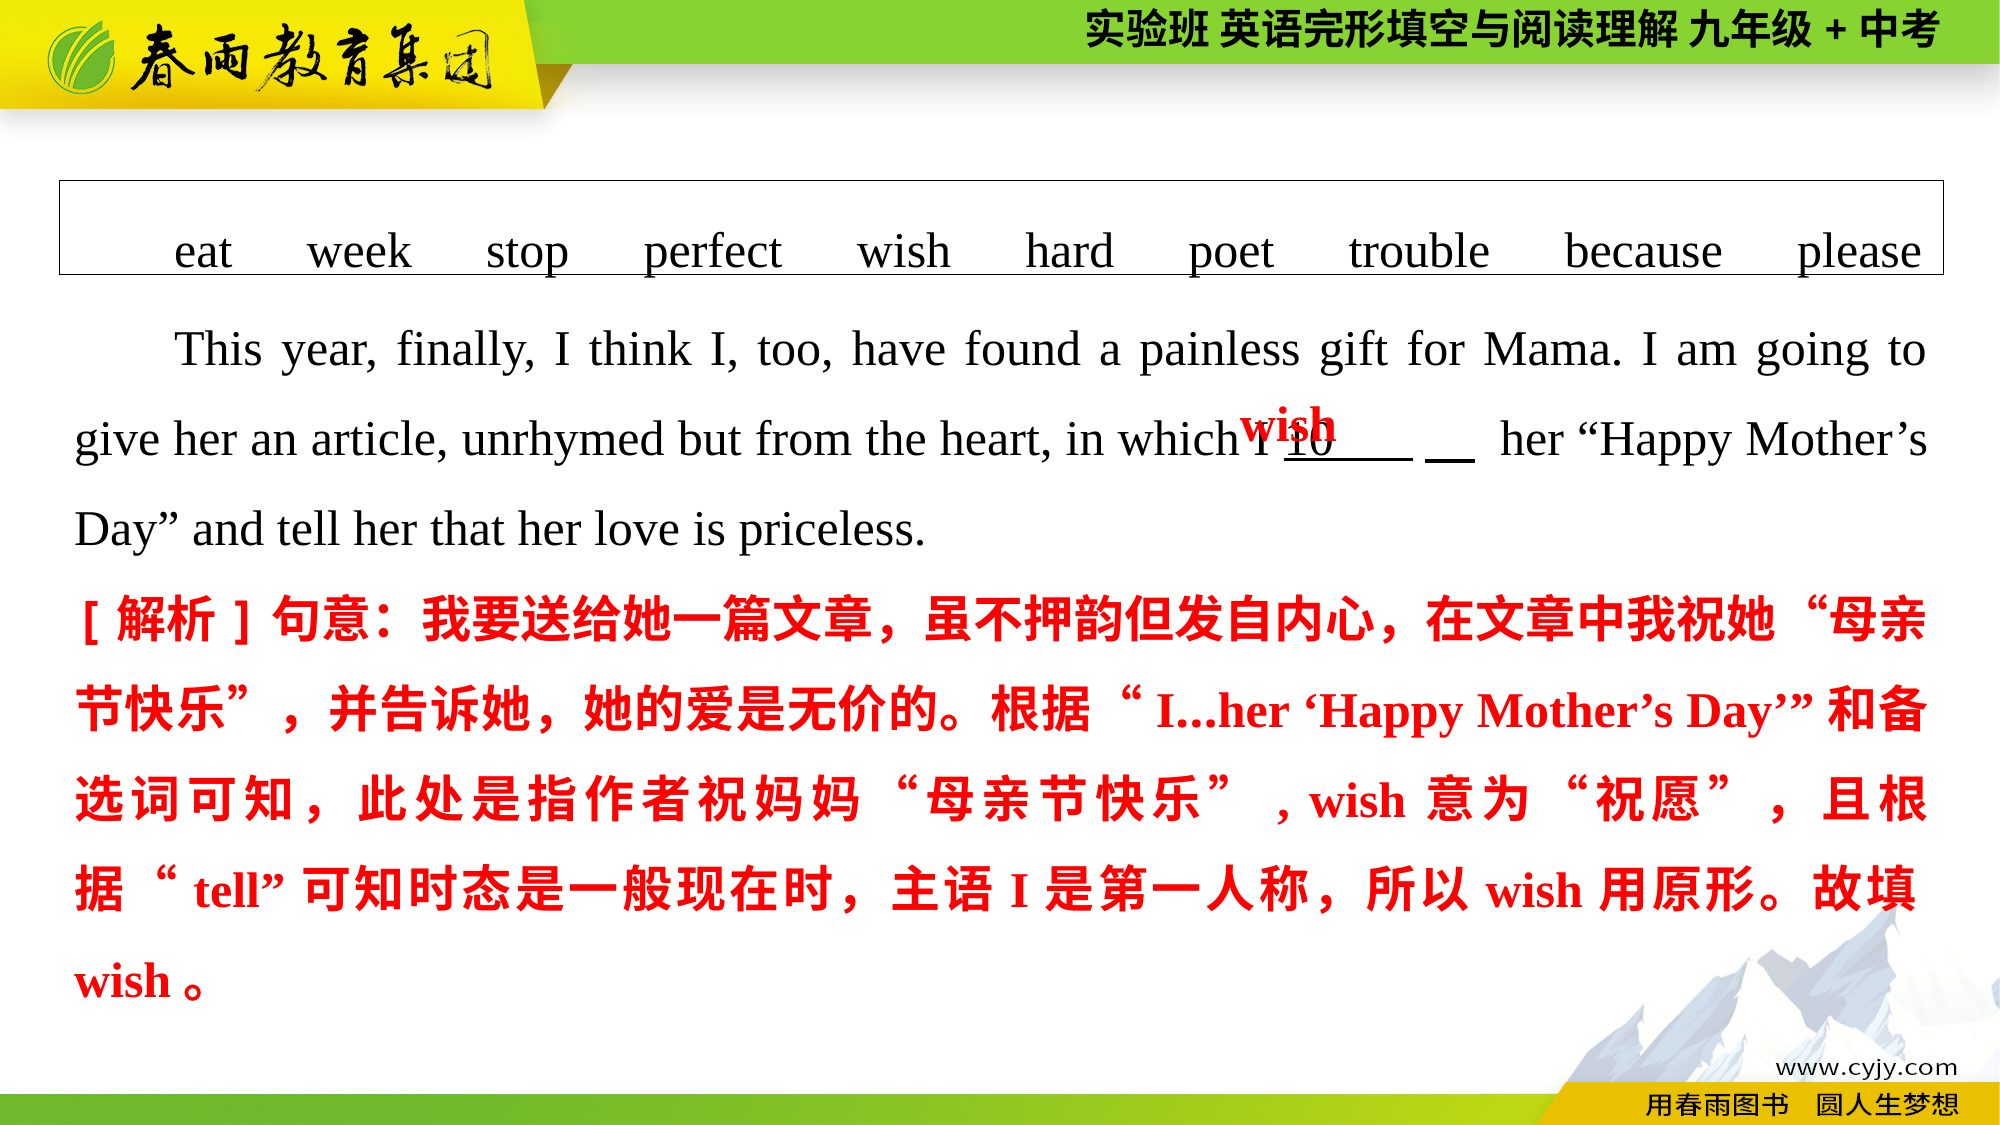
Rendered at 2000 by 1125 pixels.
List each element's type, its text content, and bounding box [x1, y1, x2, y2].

text_box [解析]句意：我要送给她一篇文章，虽不押韵但发自内心，在文章中我祝她“母亲节快乐”，并告诉她，她的爱是无价的。根据“I...her ‘Happy Mother’s Day’”和备选词可知，此处是指作者祝妈妈“母亲节快乐”, wish意为“祝愿”，且根据“tell”可知时态是一般现在时，主语I是第一人称，所以wish用原形。故填wish。 [59, 563, 1944, 1015]
text_box wish [1225, 383, 1353, 459]
picture [0, 0, 2000, 1125]
text_box This year, finally, I think I, too, have found a painless gift for Mama. I am going to give her an article, unrhymed but from the heart, in which I 10 her “Happy Mother’s Day” and tell her that her love is priceless. [59, 277, 1944, 563]
list eat week stop perfect wish hard poet trouble because please [59, 180, 1944, 275]
